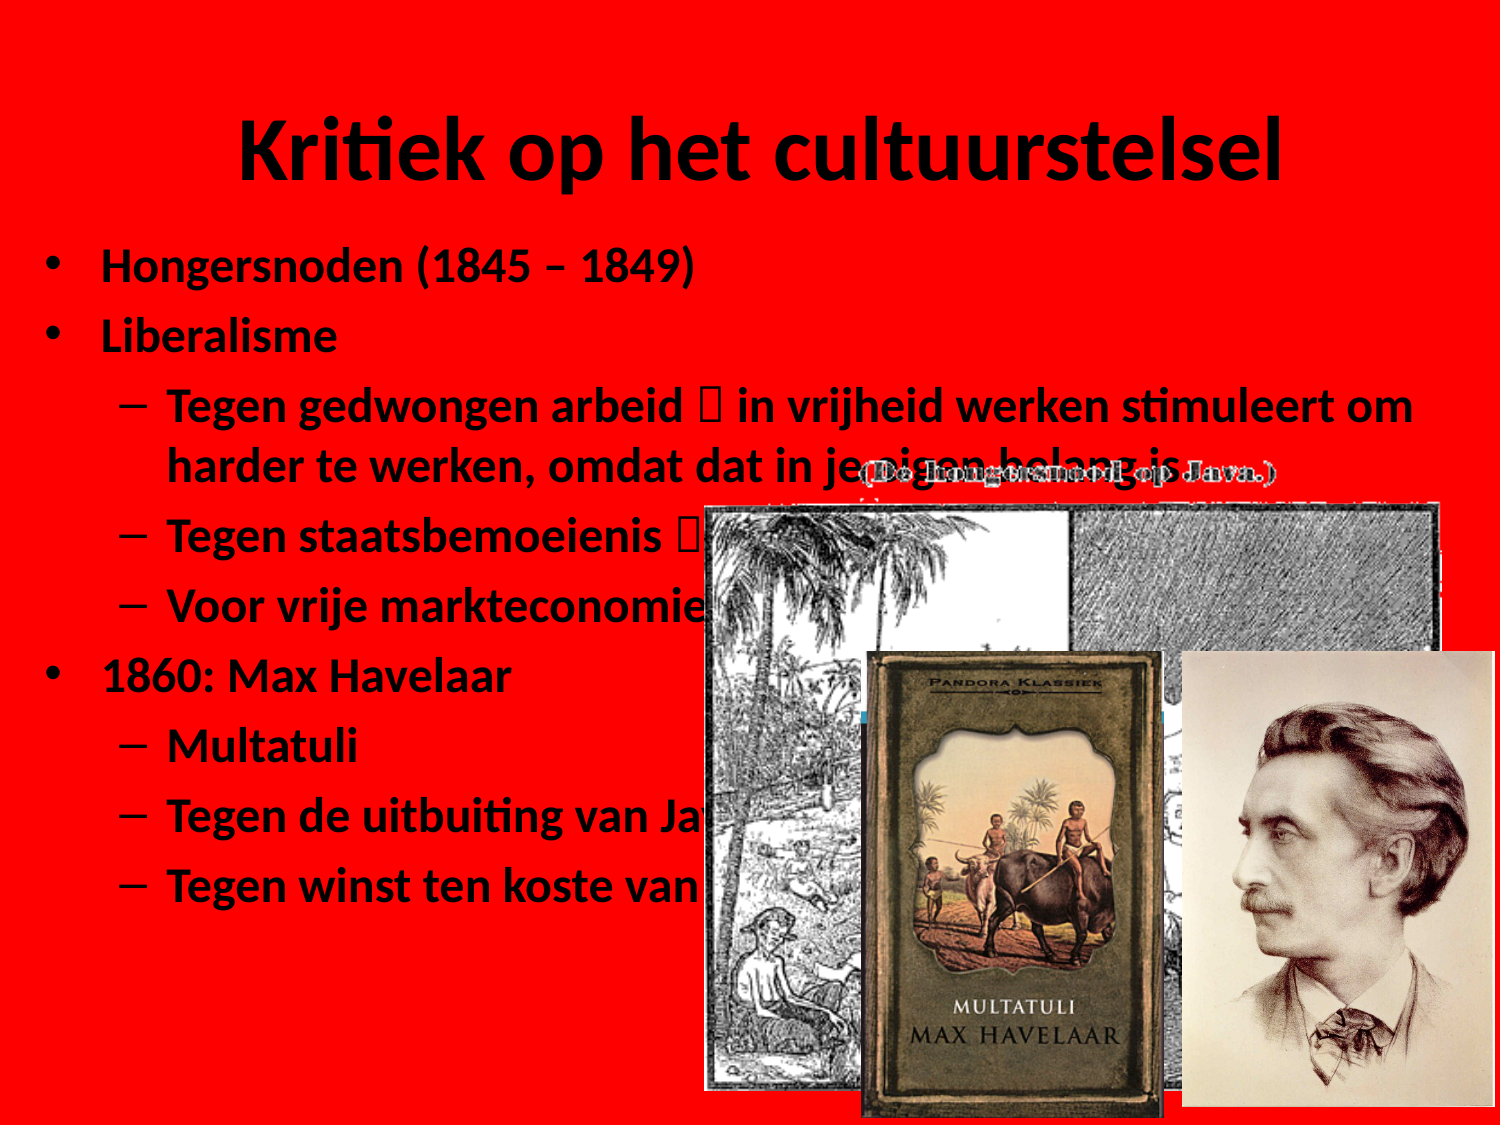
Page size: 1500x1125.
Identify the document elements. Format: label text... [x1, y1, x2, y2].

list Hongersnoden (1845 – 1849) Liberalisme Tegen gedwongen arbeid  in vrijheid werken stimuleert om harder te werken, omdat dat in je eigen belang is Tegen staatsbemoeienis  dus: tegen cultuurstelsel Voor vrije markteconomie  dus: tegen cultuurstelsel 1860: Max Havelaar Multatuli Tegen de uitbuiting van Javanen Tegen winst ten koste van Java [29, 224, 1442, 1047]
picture [704, 459, 1495, 1118]
title Kritiek op het cultuurstelsel [125, 50, 1400, 224]
